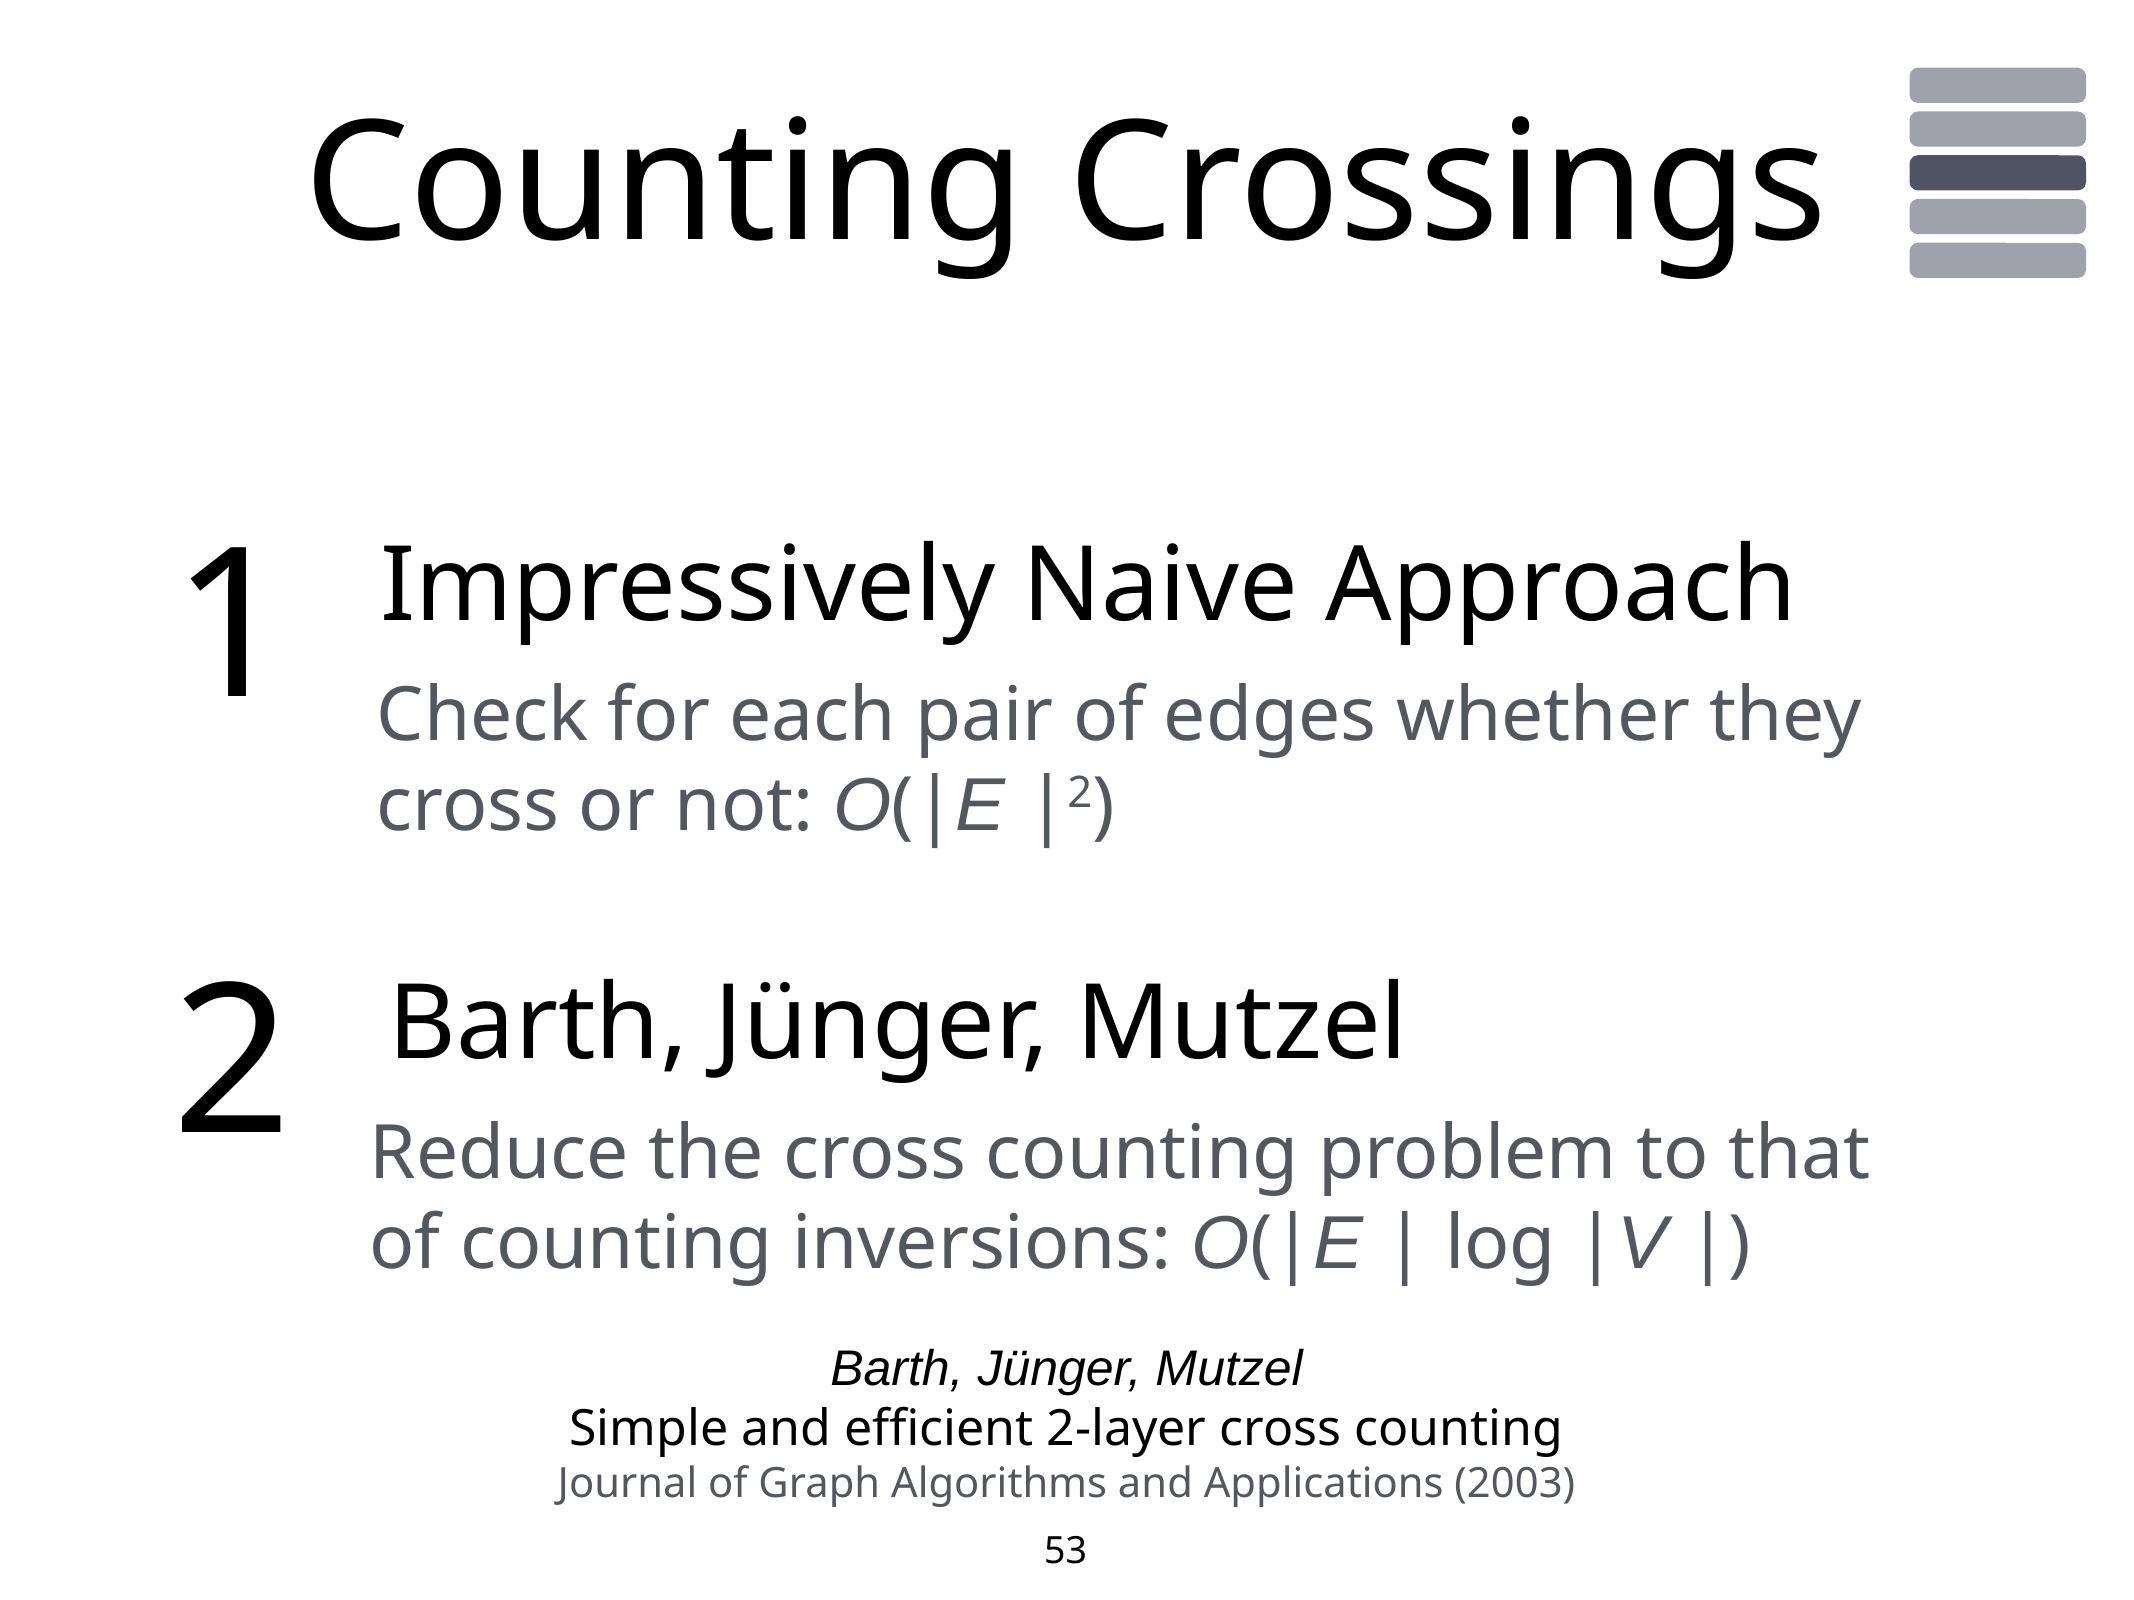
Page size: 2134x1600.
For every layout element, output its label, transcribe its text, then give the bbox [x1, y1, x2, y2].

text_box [164, 479, 1845, 854]
text_box Barth, Jünger, Mutzel Simple and efficient 2-layer cross counting Journal of Graph Algorithms and Applications (2003) [89, 1327, 2045, 1514]
title Counting Crossings [155, 0, 1978, 351]
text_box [164, 915, 1846, 1291]
slide_number 53 [1034, 1517, 1097, 1581]
